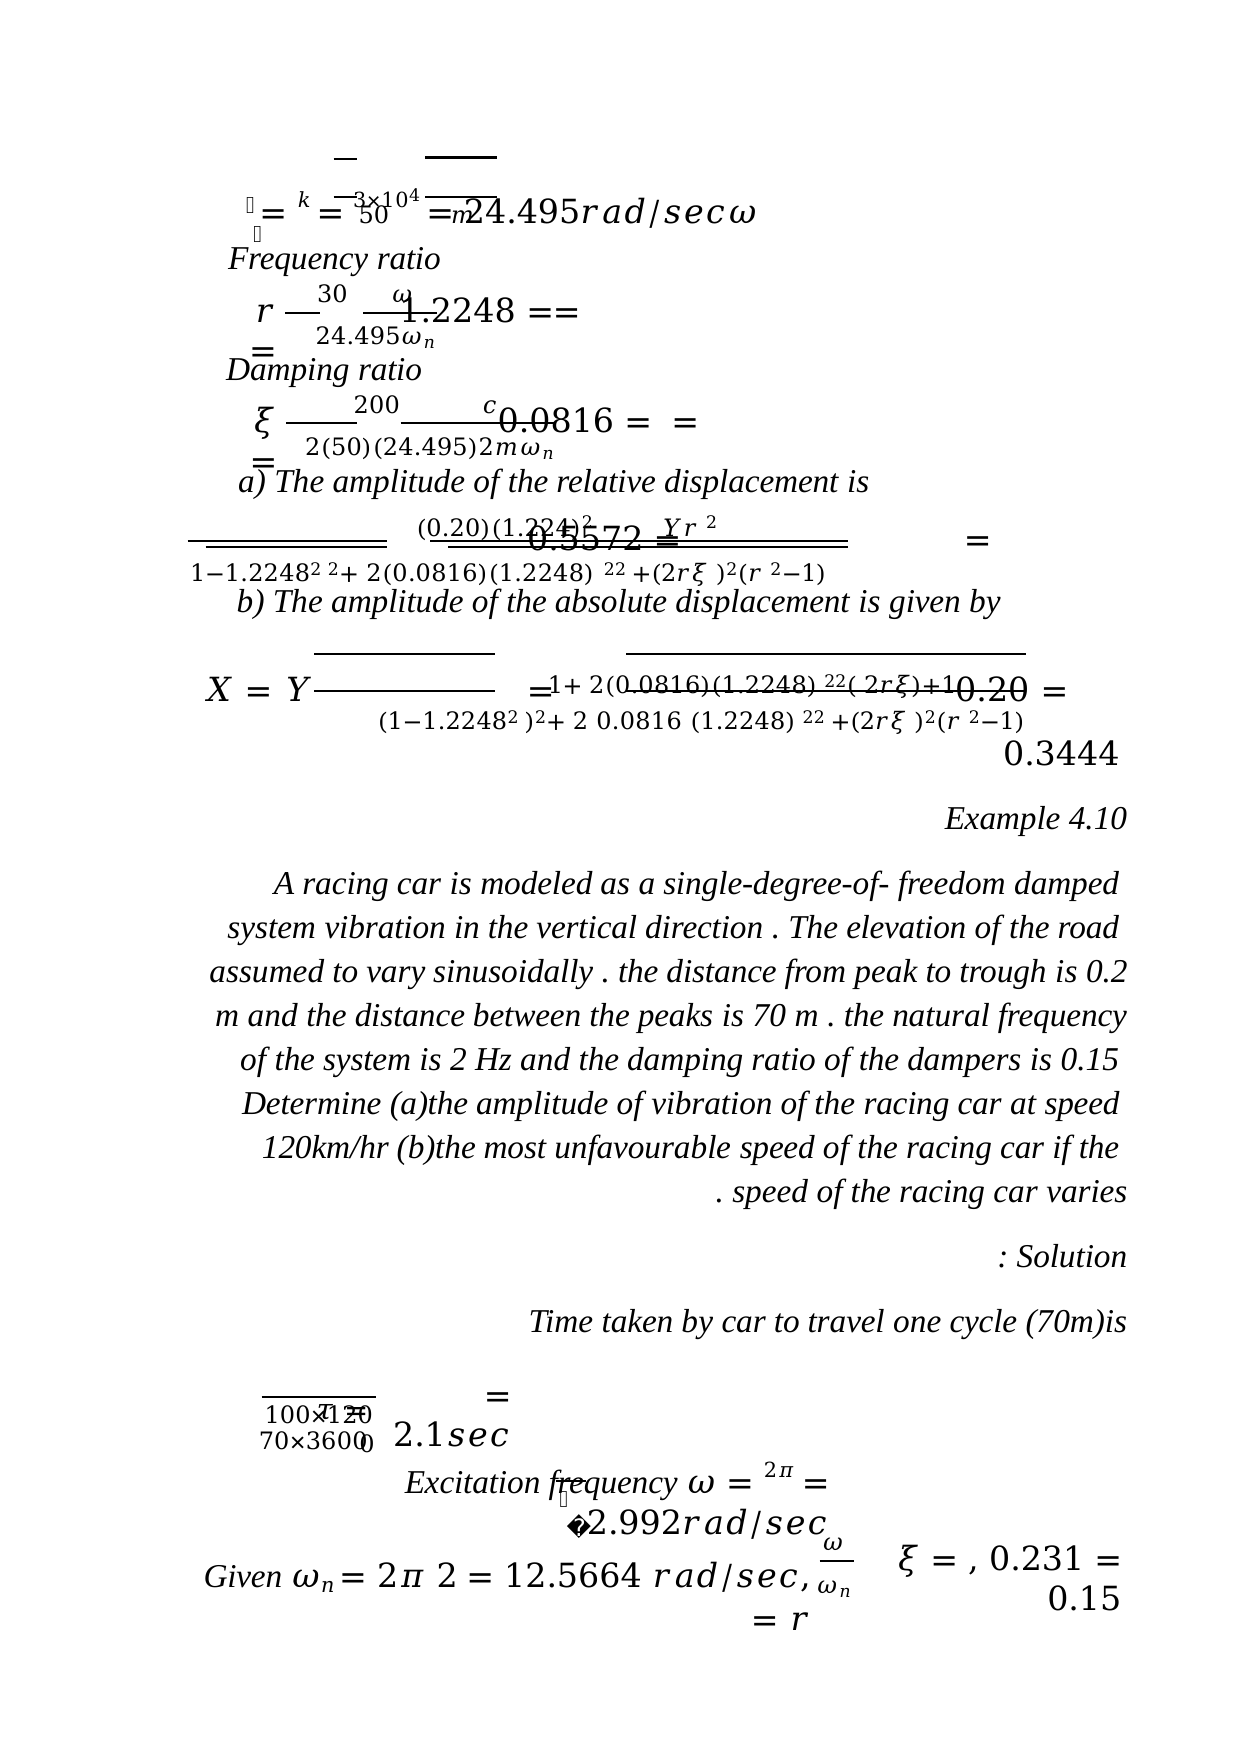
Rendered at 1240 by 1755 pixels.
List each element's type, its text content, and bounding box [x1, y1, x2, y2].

text_box 𝑐 200 [312, 386, 500, 418]
text_box a) The amplitude of the relative displacement is [229, 456, 872, 499]
text_box 𝜔 𝜔𝑛 [813, 1517, 858, 1601]
text_box b) The amplitude of the absolute displacement is given by [230, 576, 1003, 619]
text_box 120×1000 [259, 1397, 377, 1454]
text_box 1+(2𝑟𝜉 )2 1+ 2(0.0816)(1.2248) 2 [343, 655, 965, 691]
text_box (1−𝑟 2)2 +(2𝑟𝜉 )2 1−1.22482 2+ 2(0.0816)(1.2248) 2 [181, 543, 854, 589]
text_box 2𝑚𝜔𝑛 2(50)(24.495) [279, 423, 562, 456]
text_box = = 0.0816 [364, 397, 701, 440]
text_box 𝜉 = [222, 397, 279, 479]
text_box 𝑟 = [222, 286, 279, 345]
text_box 𝑋 = 𝑌 [200, 665, 317, 708]
text_box 𝜔 30 [289, 276, 416, 308]
text_box 0.3444 Example 4.10 A racing car is modeled as a single-degree-of- freedom damped system vibration in the vertical direction . The elevation of the road assumed to vary sinusoidally . the distance from peak to trough is 0.2 m and the distance between the peaks is 70 m . the natural frequency of the system is 2 Hz and the damping ratio of the dampers is 0.15 Determine (a)the amplitude of vibration of the racing car at speed 120km/hr (b)the most unfavourable speed of the racing car if the speed of the racing car varies . Solution : Time taken by car to travel one cycle (70m)is [200, 729, 1130, 1339]
text_box 𝑌𝑟 2 (0.20)(1.224)2 [257, 504, 726, 543]
text_box Given 𝜔𝑛 = 2𝜋 2 = 12.5664 𝑟𝑎𝑑/𝑠𝑒𝑐, 𝑟 = [196, 1534, 818, 1637]
text_box = 0.231 , 𝜉 = 0.15 [861, 1534, 1124, 1617]
text_box Damping ratio [222, 345, 425, 388]
text_box 𝜏 = 70×3600 [196, 1351, 374, 1454]
text_box 𝜔 = 𝑘 = 3×104 = 24.495𝑟𝑎𝑑/𝑠𝑒𝑐 [218, 170, 764, 234]
text_box = 2.1𝑠𝑒𝑐 [383, 1371, 514, 1454]
text_box Frequency ratio [222, 233, 443, 277]
text_box (1−𝑟 2)2 +(2𝑟𝜉 )2 (1−1.22482 )2+ 2 0.0816 (1.2248) 2 [305, 691, 1034, 729]
text_box 𝜔𝑛 24.495 [278, 312, 443, 353]
text_box Excitation frequency 𝜔 = 2𝜋 = 2.992𝑟𝑎𝑑/𝑠𝑒𝑐 [196, 1454, 836, 1534]
text_box = 0.20 = [502, 665, 1070, 708]
text_box = = 1.2248 [326, 286, 582, 329]
text_box = = 0.5572 [393, 515, 993, 558]
